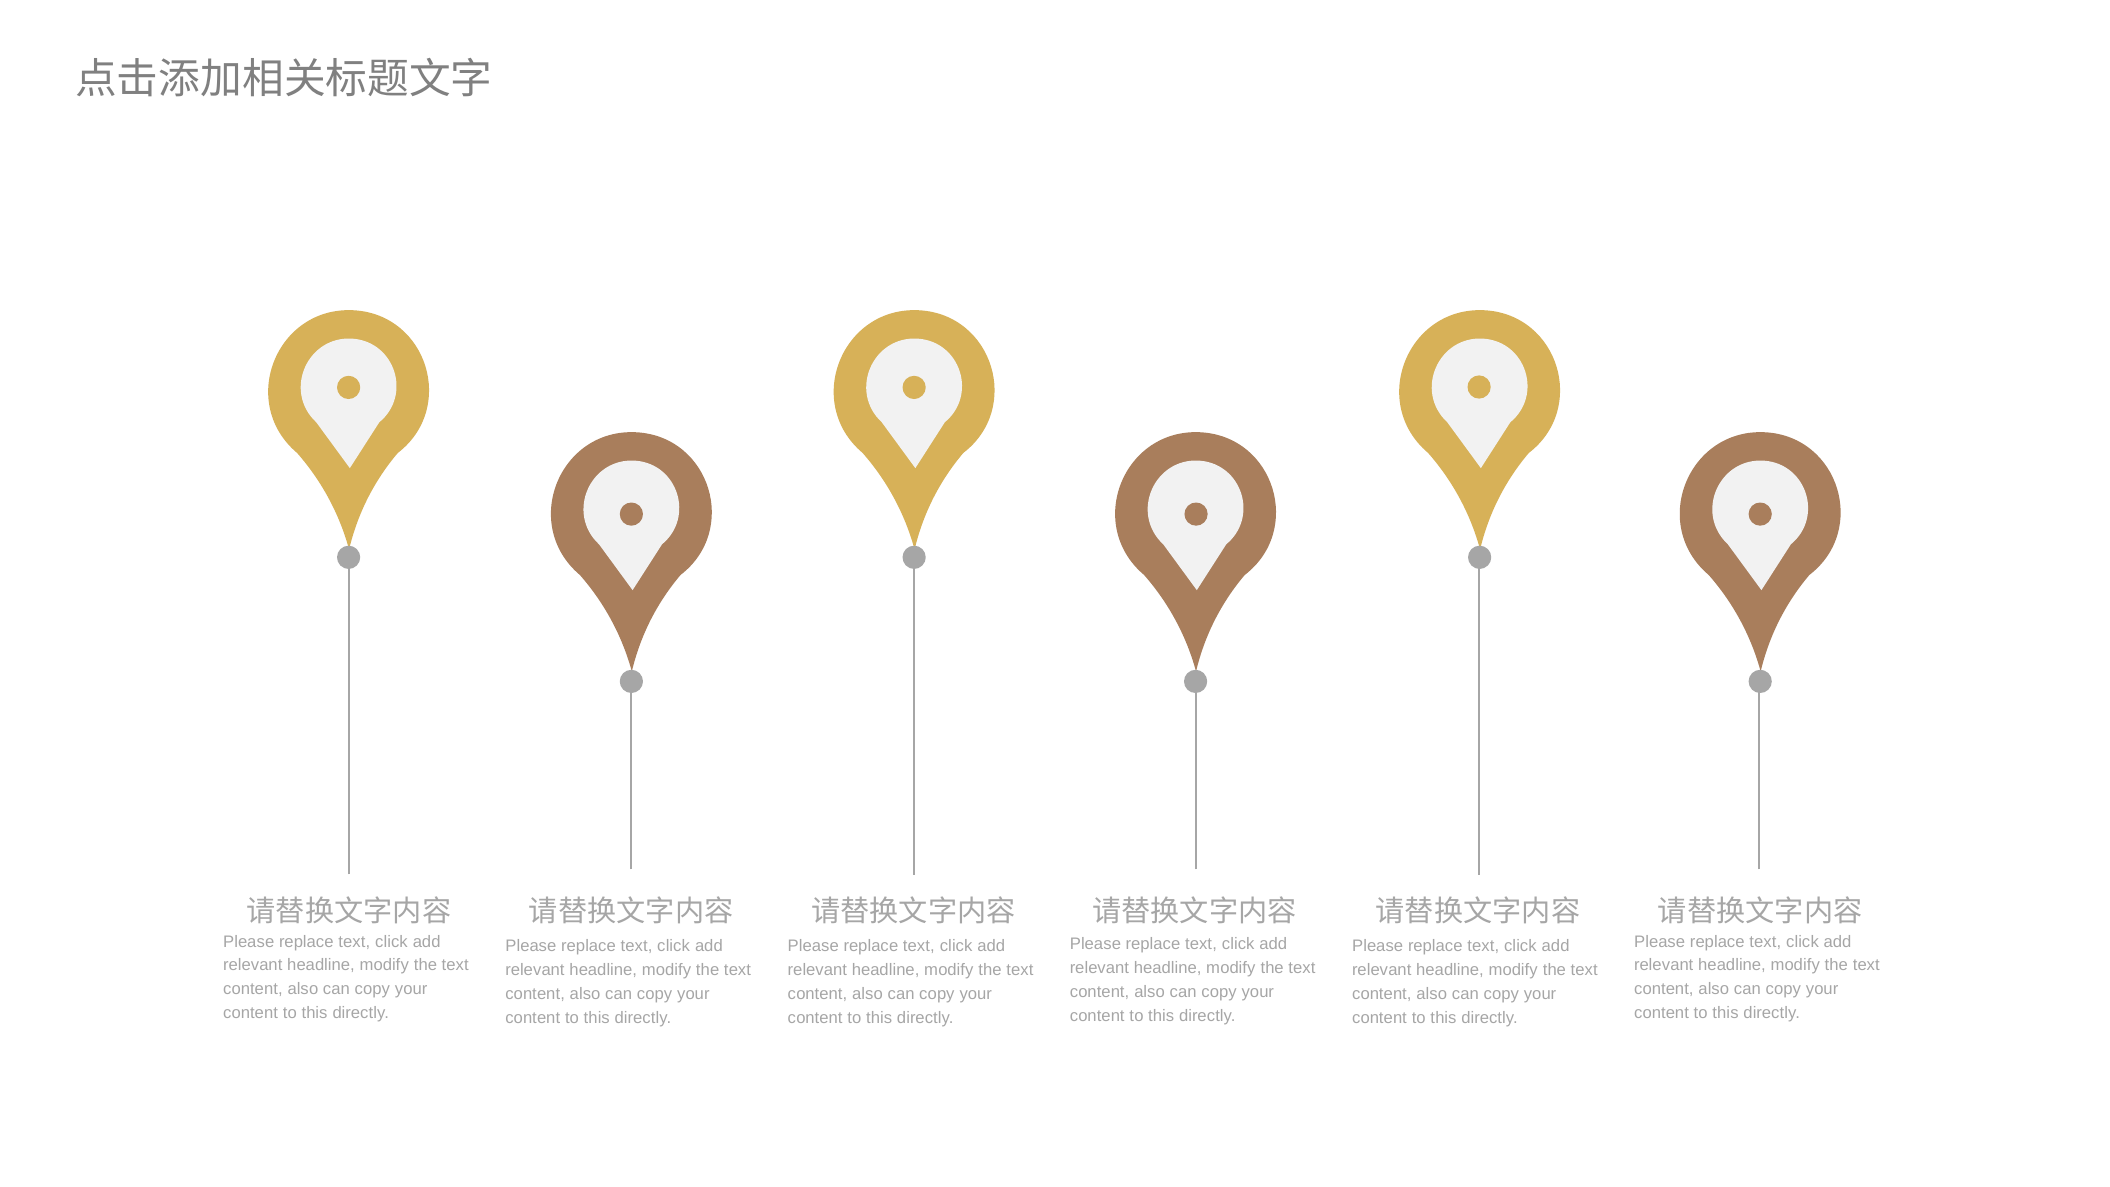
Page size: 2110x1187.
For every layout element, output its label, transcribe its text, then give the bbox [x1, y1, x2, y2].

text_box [505, 432, 758, 1027]
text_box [1634, 432, 1887, 1022]
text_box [1069, 432, 1322, 1024]
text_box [223, 310, 475, 1022]
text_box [1351, 310, 1604, 1027]
text_box 点击添加相关标题文字 [59, 44, 563, 107]
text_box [787, 310, 1040, 1027]
